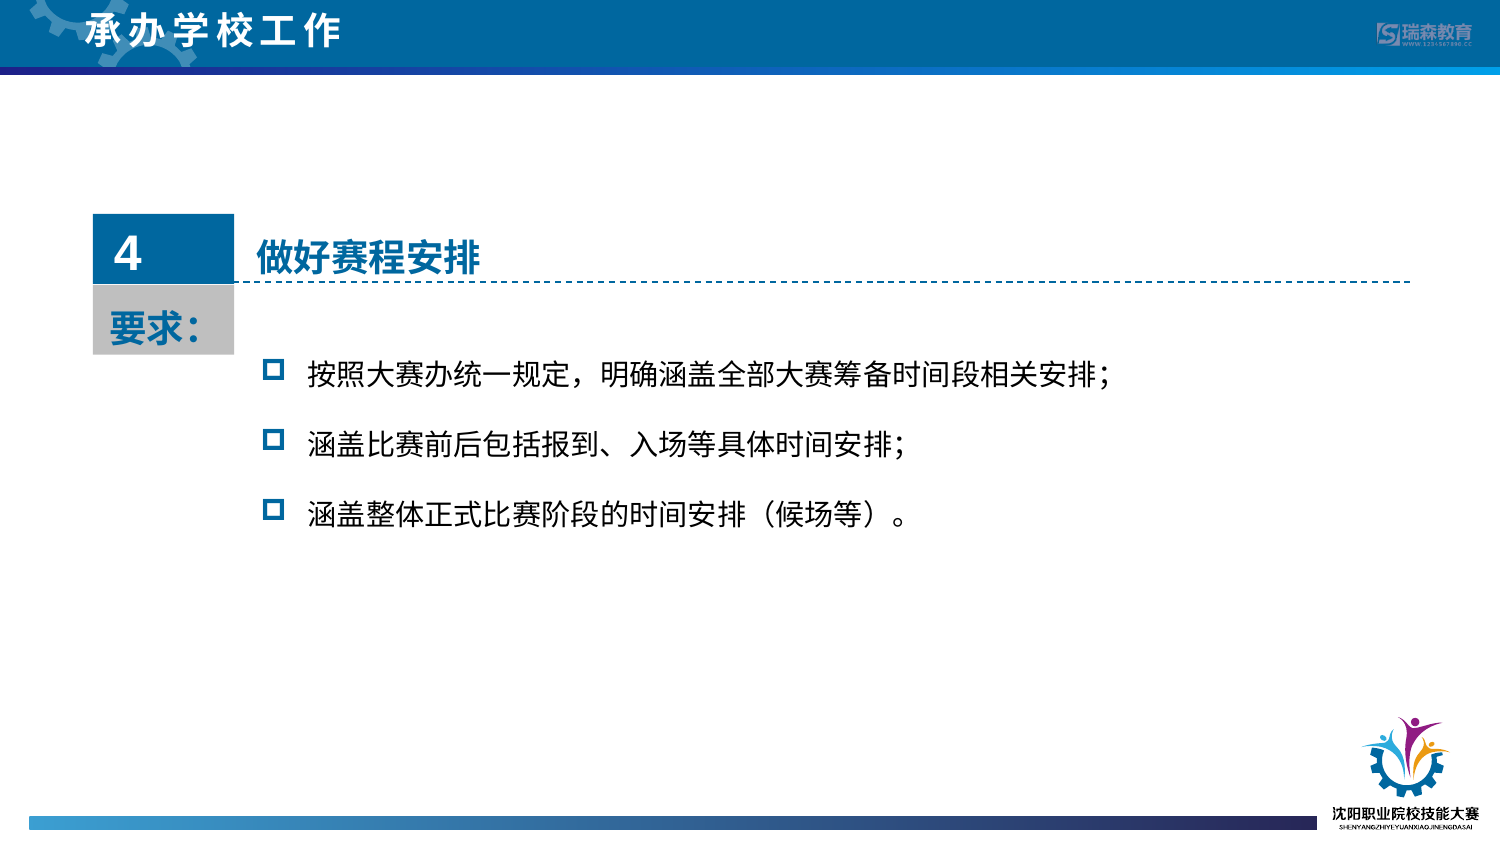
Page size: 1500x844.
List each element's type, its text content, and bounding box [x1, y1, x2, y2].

text_box 做好赛程安排 [241, 213, 497, 281]
text_box [91, 212, 236, 283]
text_box 4 [99, 213, 157, 281]
text_box 按照大赛办统一规定，明确涵盖全部大赛筹备时间段相关安排； 涵盖比赛前后包括报到、入场等具体时间安排； 涵盖整体正式比赛阶段的时间安排（候场等）。 [245, 313, 1187, 539]
text_box 承办学校工作 [70, 0, 735, 60]
text_box 要求： [76, 283, 237, 357]
